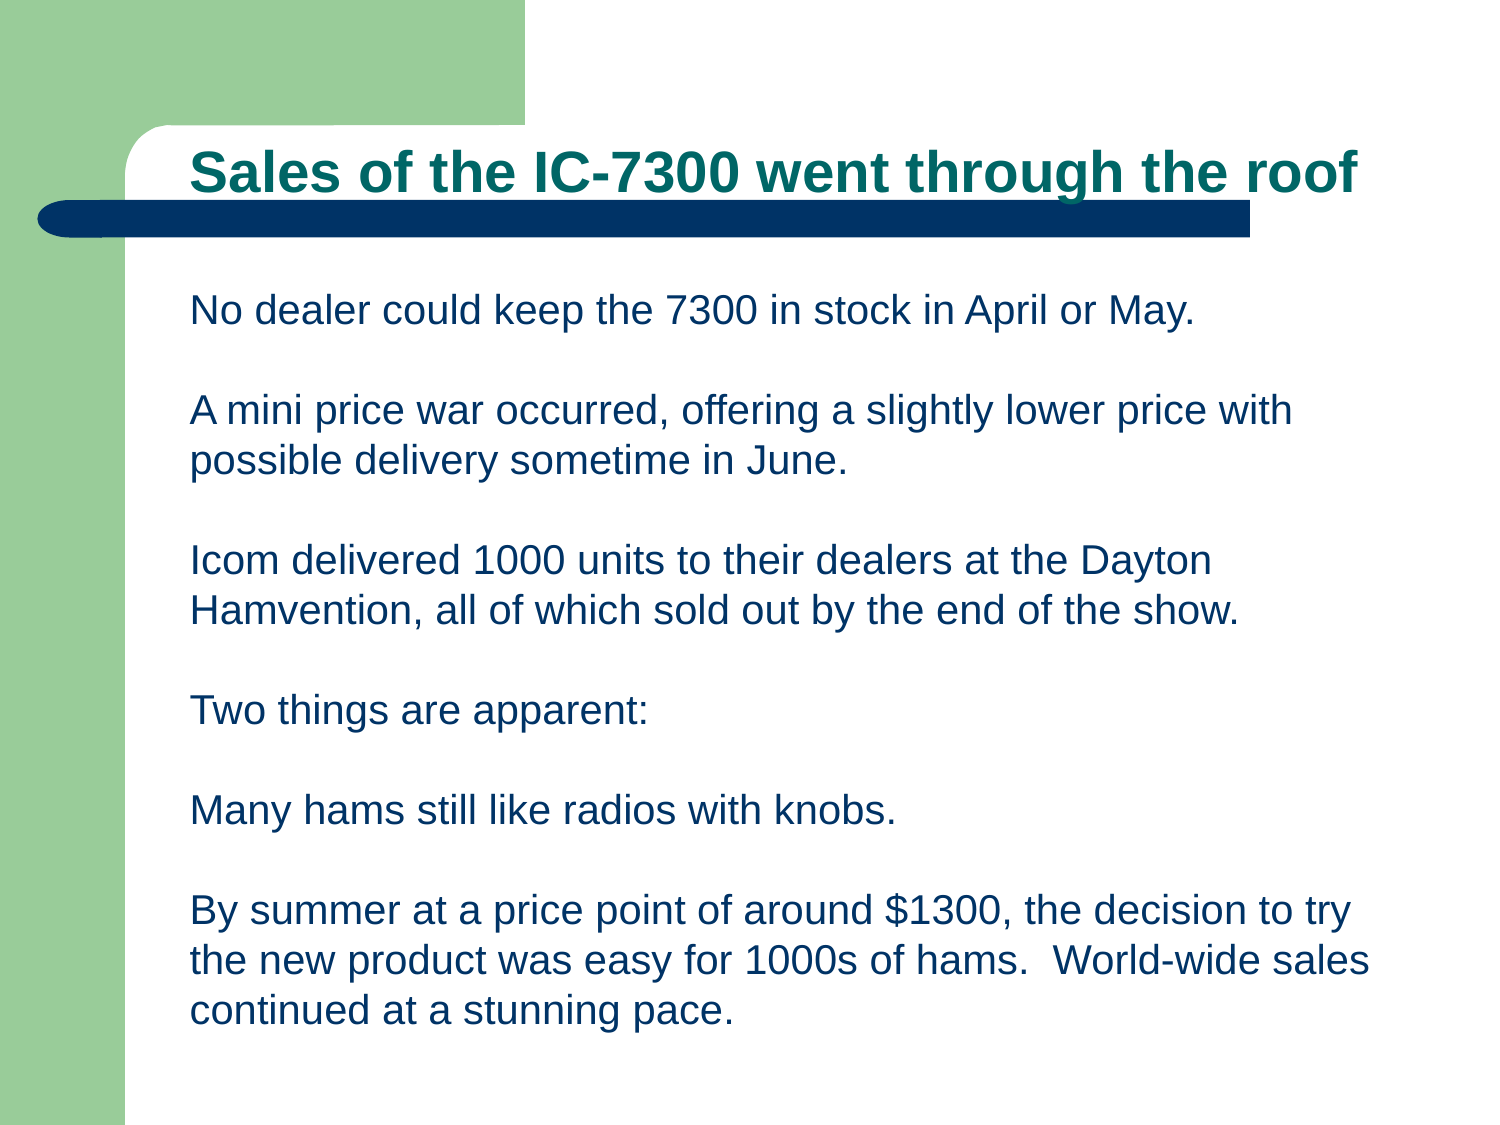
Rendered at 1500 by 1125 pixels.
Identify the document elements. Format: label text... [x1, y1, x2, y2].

text_box No dealer could keep the 7300 in stock in April or May. A mini price war occurred, offering a slightly lower price with possible delivery sometime in June. Icom delivered 1000 units to their dealers at the Dayton Hamvention, all of which sold out by the end of the show. Two things are apparent: Many hams still like radios with knobs. By summer at a price point of around $1300, the decision to try the new product was easy for 1000s of hams. World-wide sales continued at a stunning pace. [174, 275, 1388, 1125]
title Sales of the IC-7300 went through the roof [174, 124, 1426, 213]
